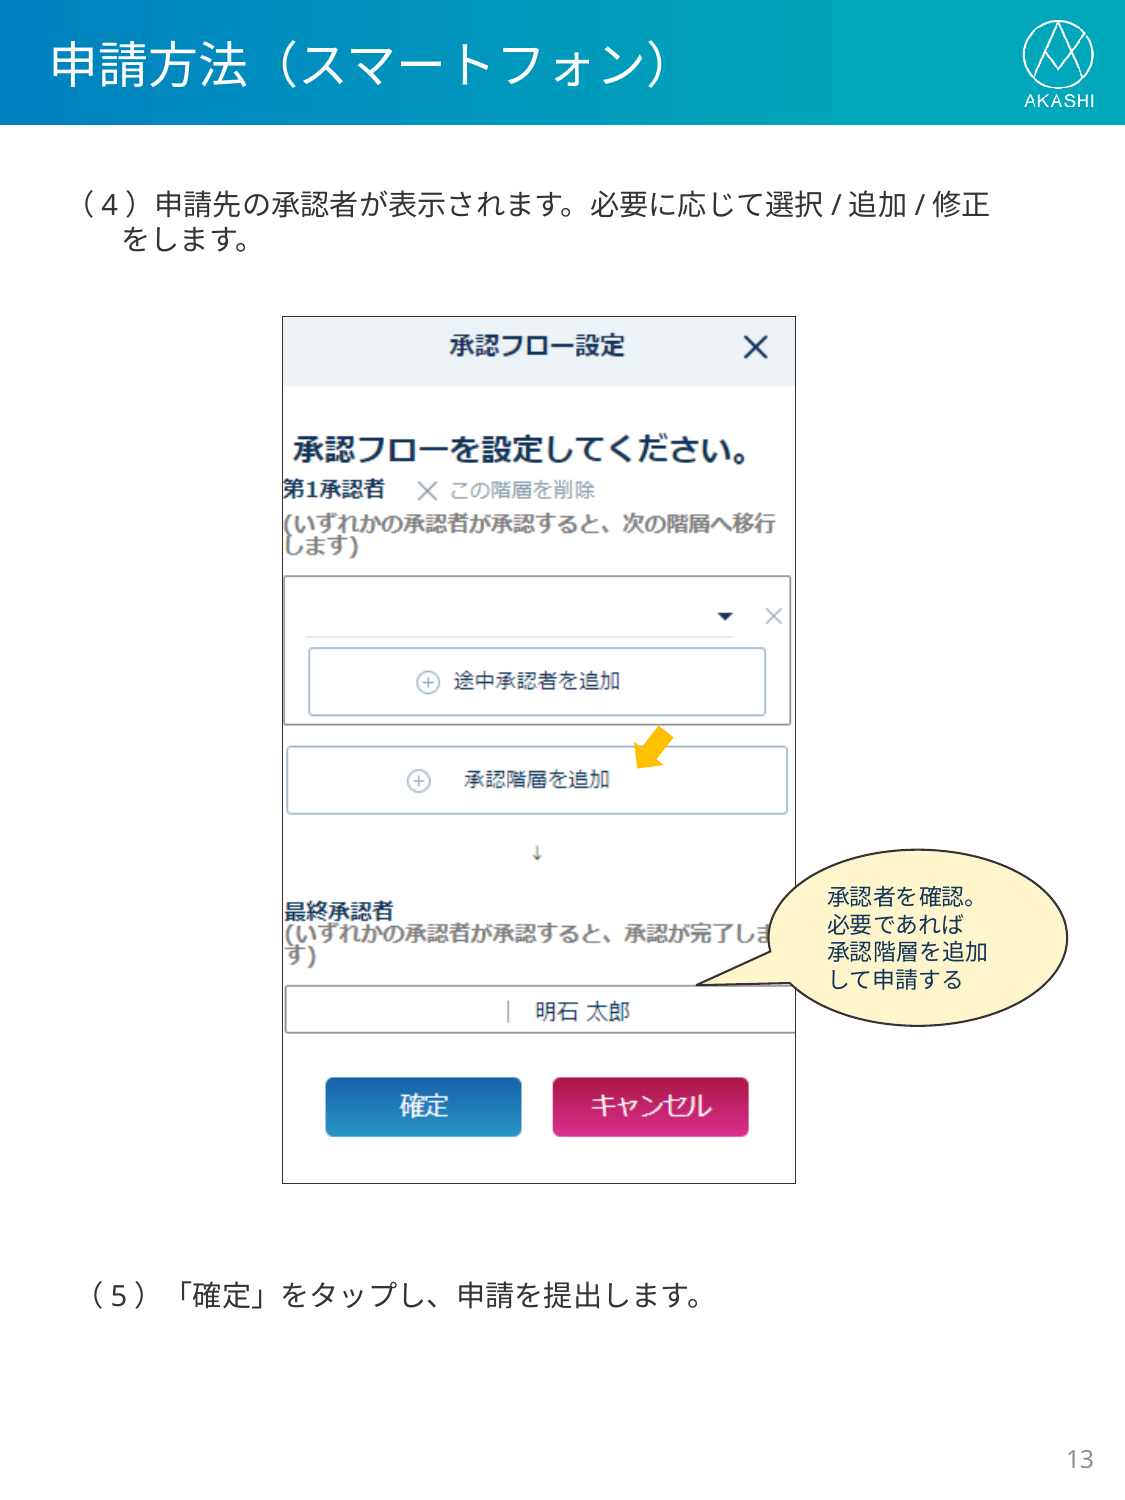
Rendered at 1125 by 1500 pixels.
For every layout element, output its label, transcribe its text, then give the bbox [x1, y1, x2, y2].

text_box （5）「確定」をタップし、申請を提出します。 [59, 1270, 1037, 1320]
slide_number 12 [856, 1420, 1110, 1500]
title 申請方法（スマートフォン） [33, 0, 1045, 123]
picture [282, 316, 796, 1184]
text_box 承認者を確認。 必要であれば 承認階層を追加して申請する [796, 848, 1069, 1027]
picture [1045, 9, 1103, 117]
text_box （4）申請先の承認者が表示されます。必要に応じて選択/追加/修正をします。 [50, 179, 1028, 264]
